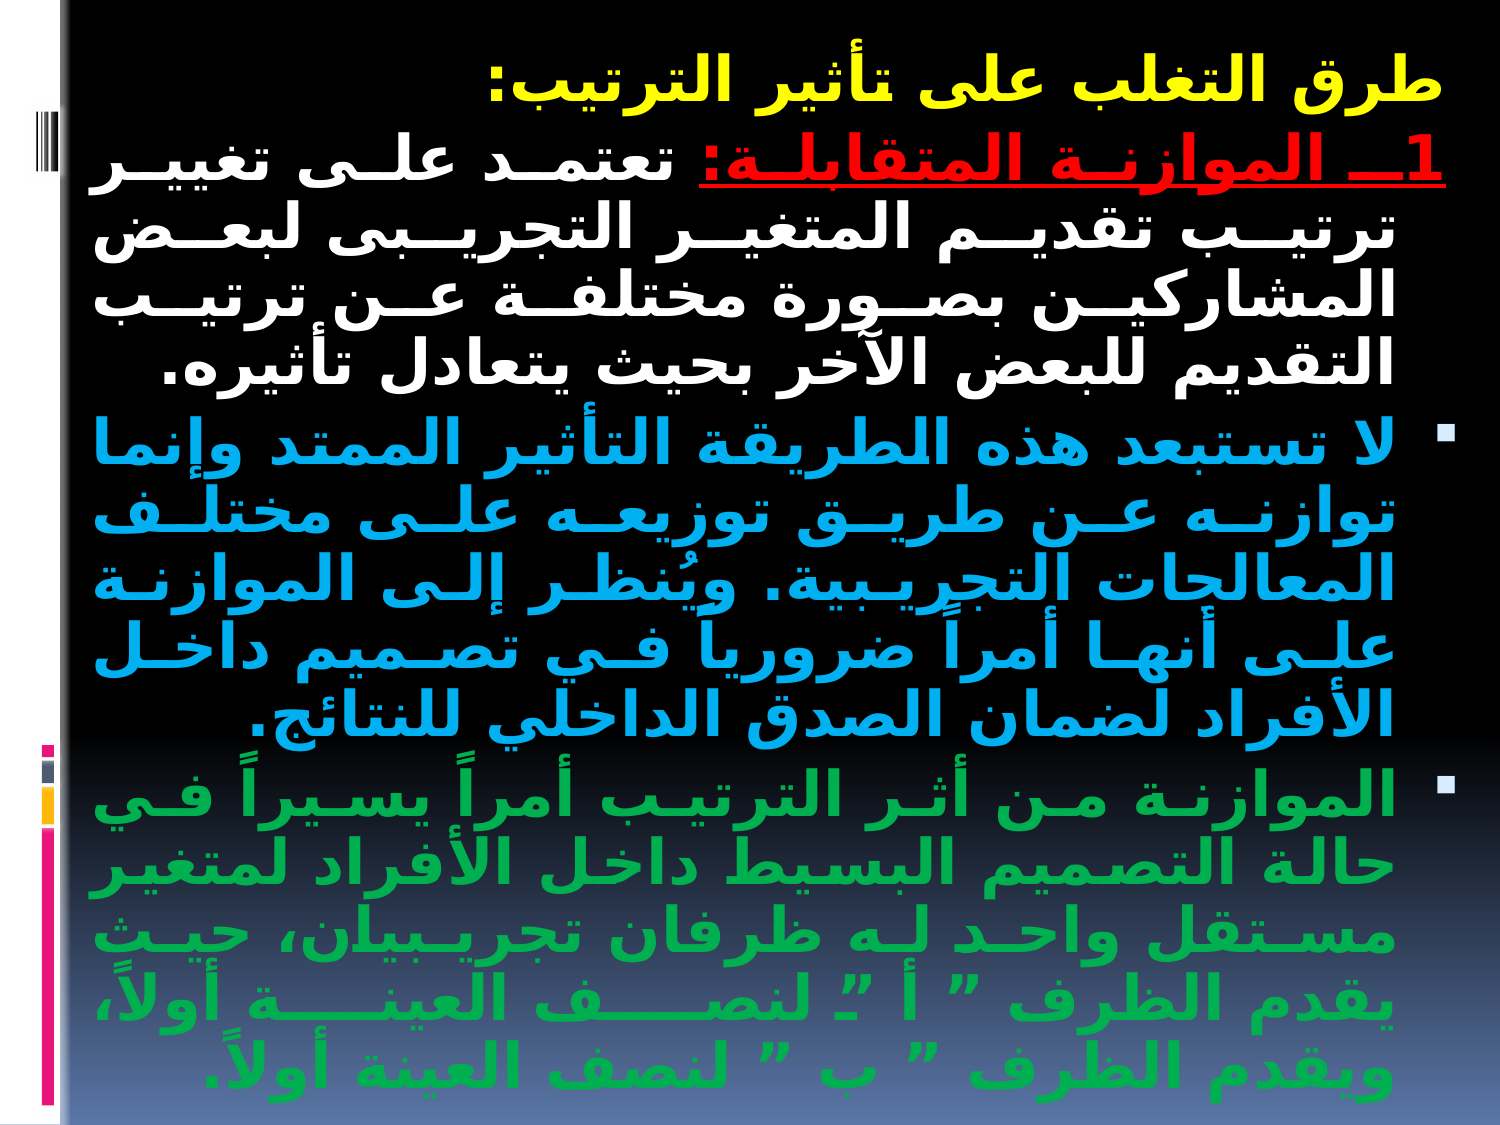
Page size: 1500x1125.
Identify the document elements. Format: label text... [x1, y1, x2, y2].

list طرق التغلب على تأثير الترتيب: 1ـ الموازنة المتقابلة: تعتمد على تغيير ترتيب تقديم المتغير التجريبى لبعض المشاركين بصورة مختلفة عن ترتيب التقديم للبعض الآخر بحيث يتعادل تأثيره. لا تستبعد هذه الطريقة التأثير الممتد وإنما توازنه عن طريق توزيعه على مختلف المعالجات التجريبية. ويُنظر إلى الموازنة على أنها أمراً ضرورياً في تصميم داخل الأفراد لضمان الصدق الداخلي للنتائج. الموازنة من أثر الترتيب أمراً يسيراً في حالة التصميم البسيط داخل الأفراد لمتغير مستقل واحد له ظرفان تجريبيان، حيث يقدم الظرف ” أ ” لنصف العينة أولاً، ويقدم الظرف ” ب ” لنصف العينة أولاً. [76, 30, 1471, 1125]
